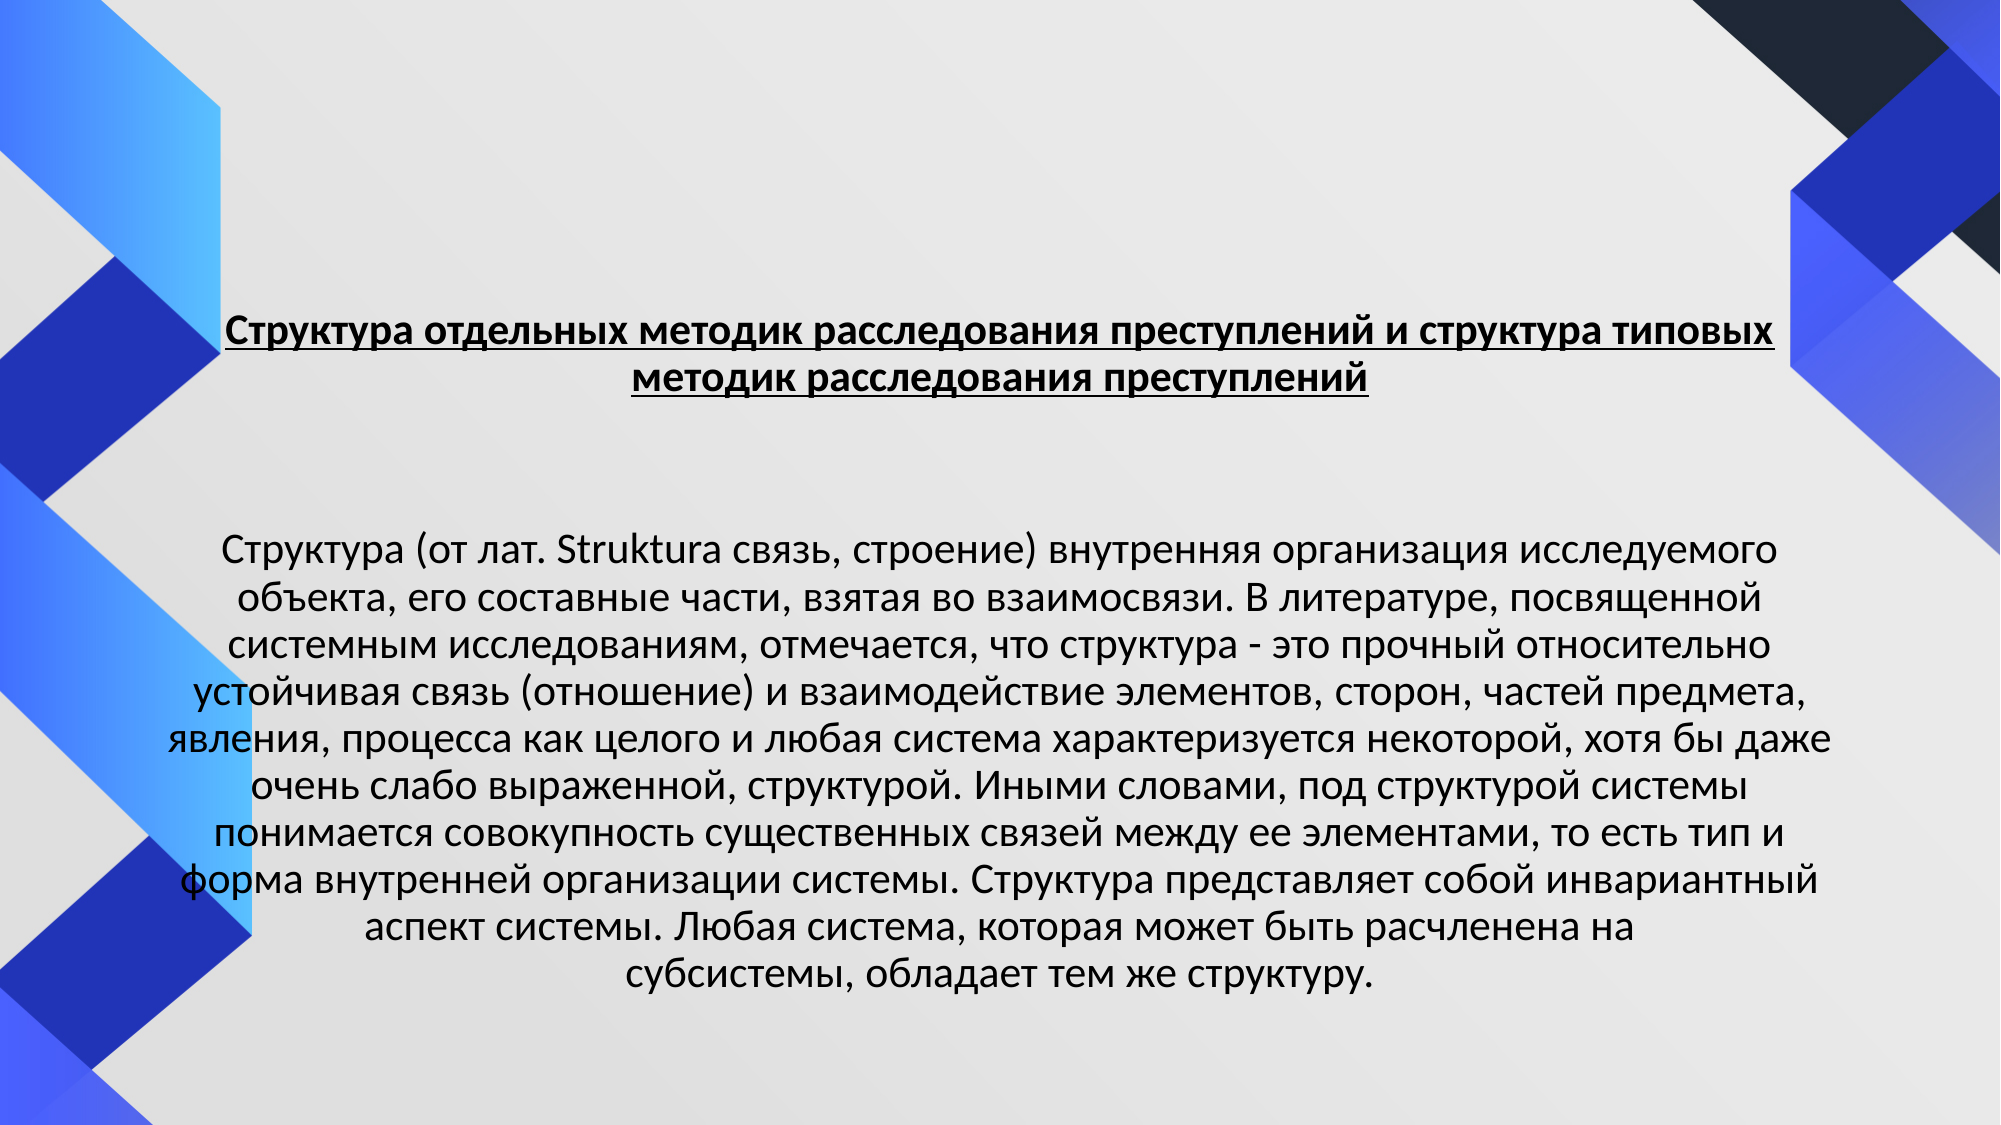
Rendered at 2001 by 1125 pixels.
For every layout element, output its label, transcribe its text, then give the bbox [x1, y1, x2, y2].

list Структура отдельных методик расследования преступлений и структура типовых методик расследования преступлений Структура (от лат. Struktura связь, строение) внутренняя организация исследуемого объекта, его составные части, взятая во взаимосвязи. В литературе, посвященной системным исследованиям, отмечается, что структура - это прочный относительно устойчивая связь (отношение) и взаимодействие элементов, сторон, частей предмета, явления, процесса как целого и любая система характеризуется некоторой, хотя бы даже очень слабо выраженной, структурой. Иными словами, под структурой системы понимается совокупность существенных связей между ее элементами, то есть тип и форма внутренней организации системы. Структура представляет собой инвариантный аспект системы. Любая система, которая может быть расчленена на субсистемы, обладает тем же структуру. [137, 299, 1863, 1014]
picture [0, 0, 2000, 1125]
